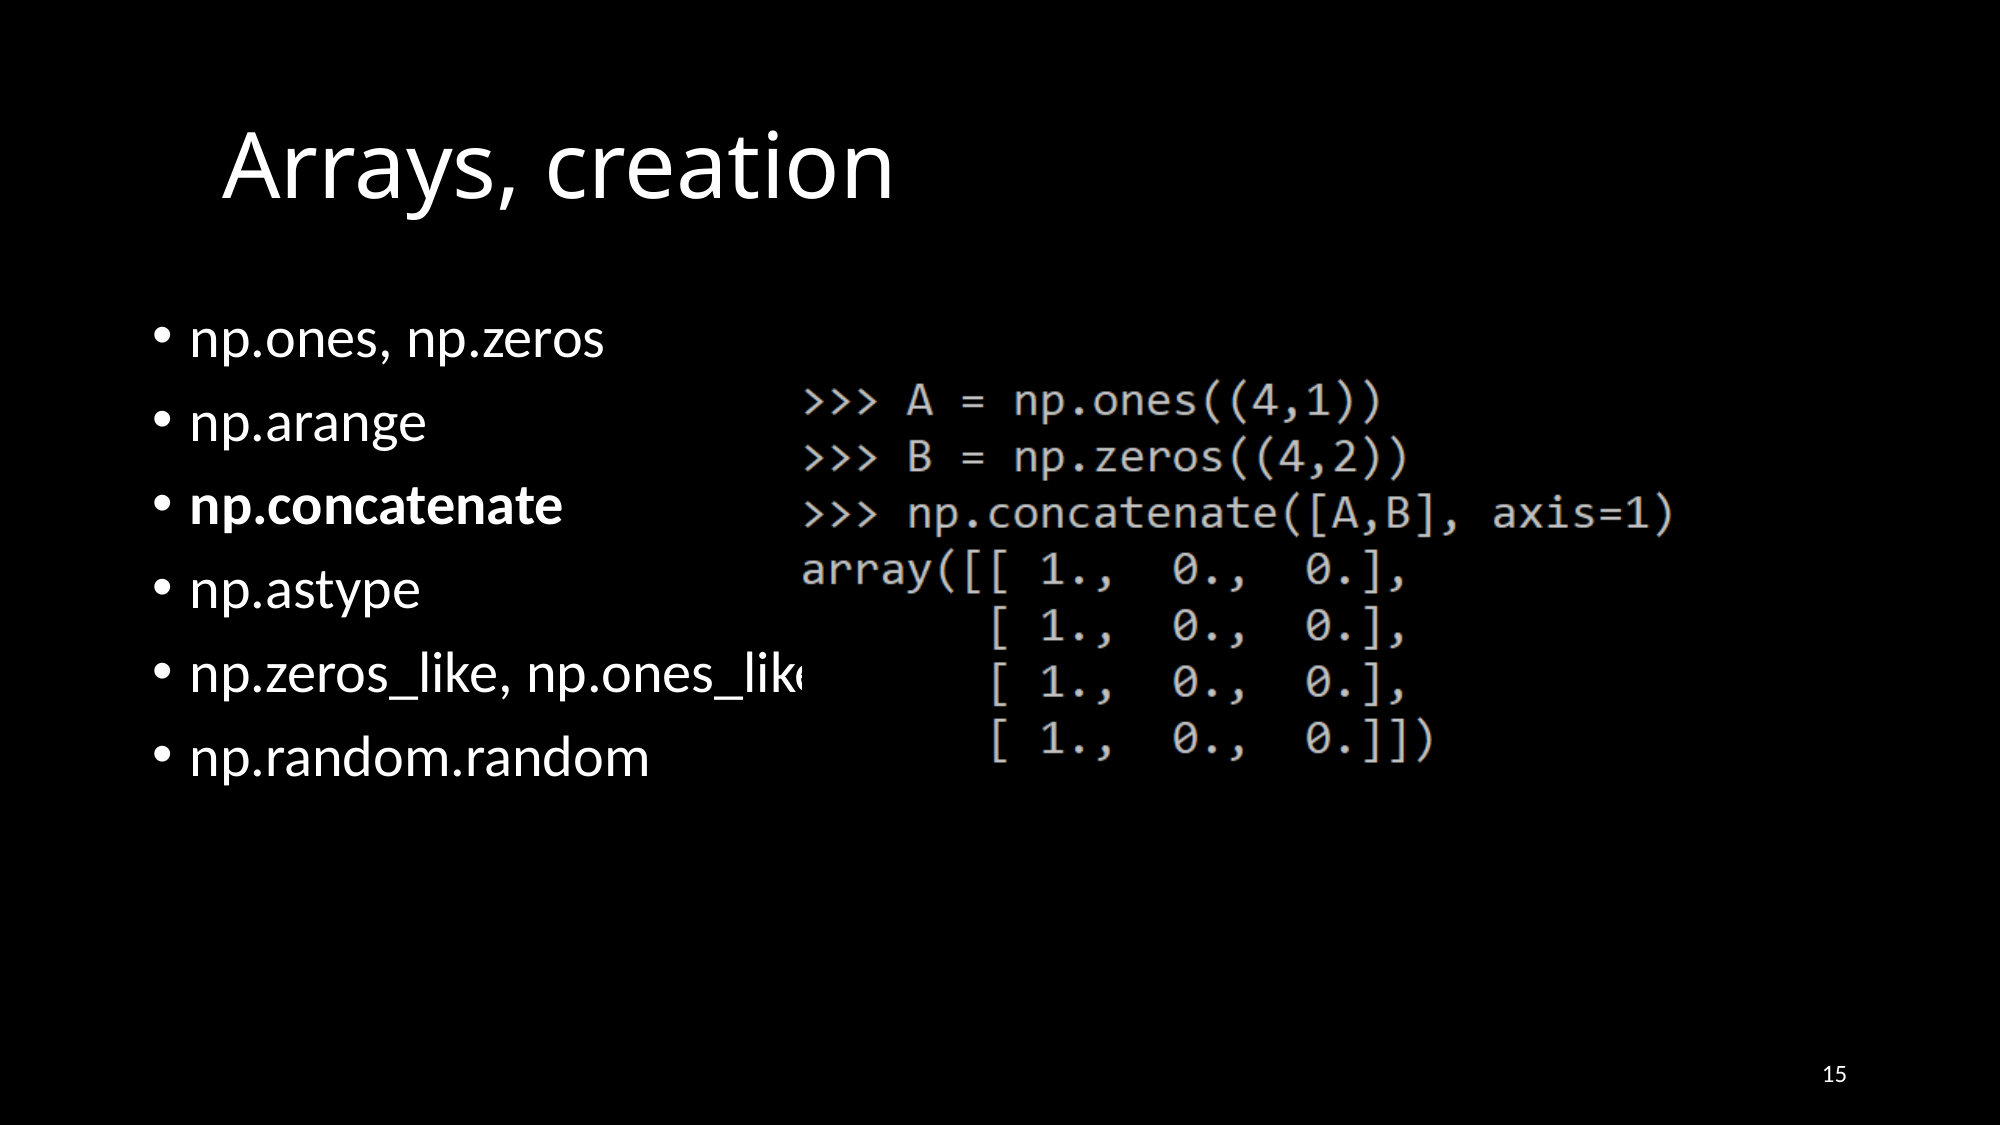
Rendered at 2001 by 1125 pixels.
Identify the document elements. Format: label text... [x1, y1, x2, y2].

list np.ones, np.zeros np.arange np.concatenate np.astype np.zeros_like, np.ones_like np.random.random [137, 299, 988, 1014]
title Arrays, creation [206, 60, 1797, 278]
picture [802, 373, 1740, 780]
slide_number 15 [1412, 1042, 1863, 1103]
